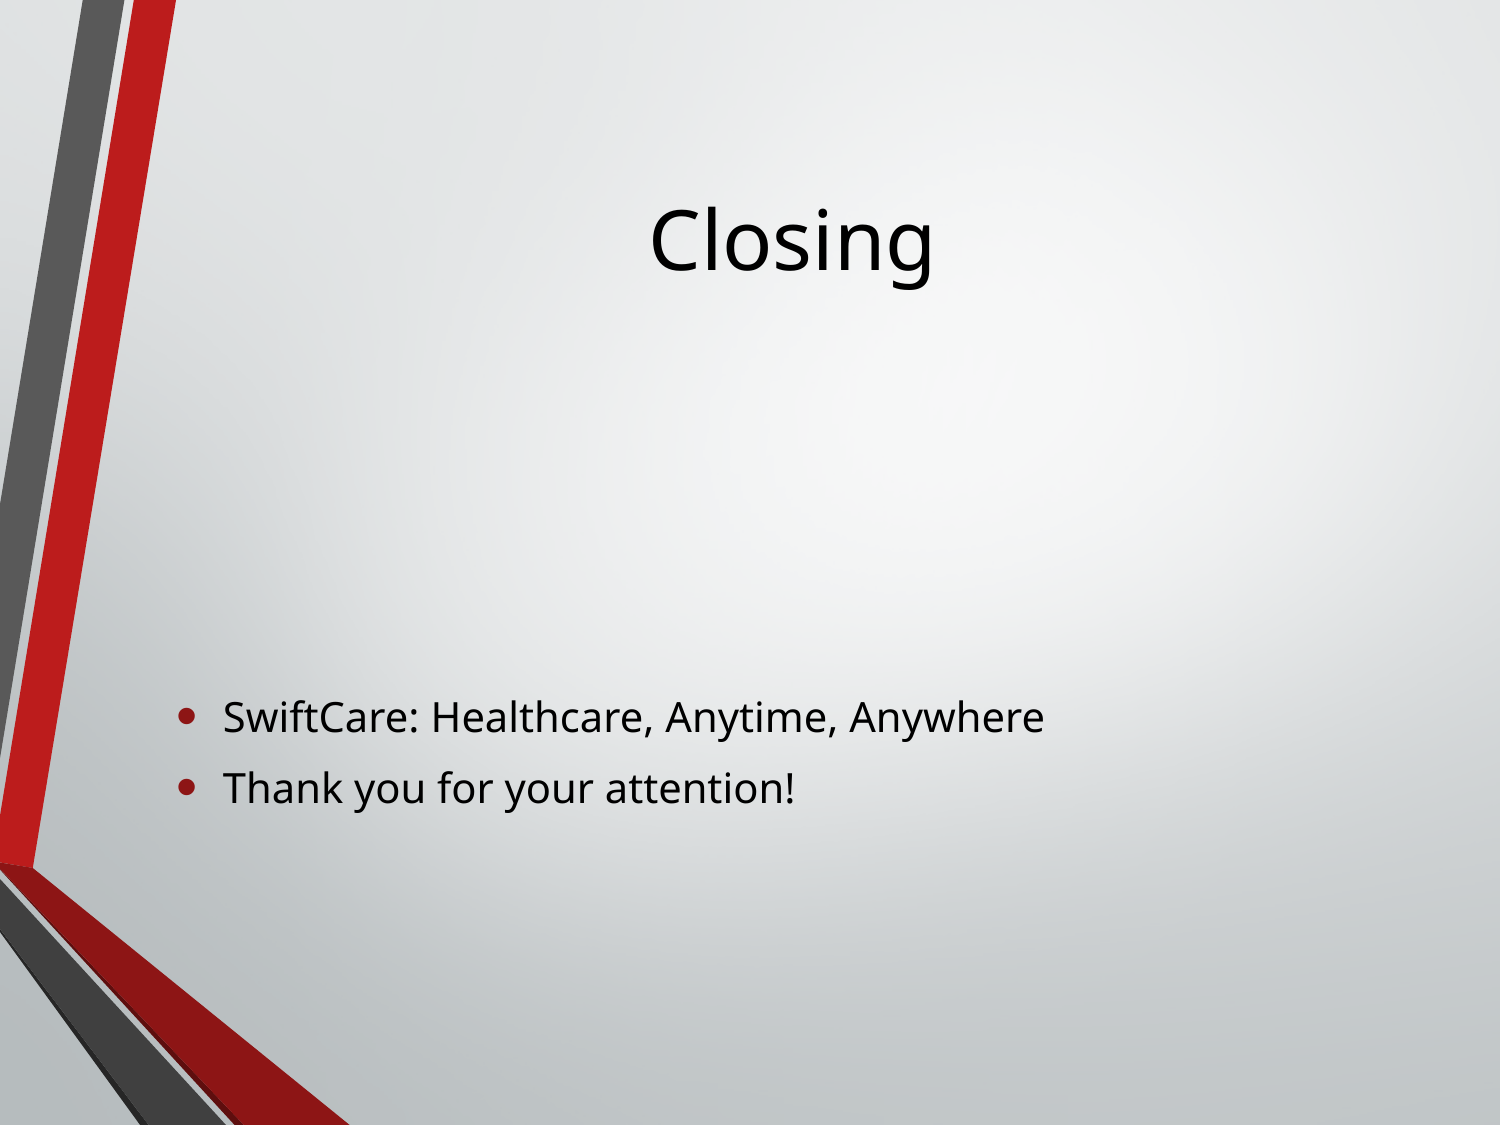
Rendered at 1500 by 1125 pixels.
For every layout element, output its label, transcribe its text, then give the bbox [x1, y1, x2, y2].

title Closing [161, 75, 1425, 400]
list SwiftCare: Healthcare, Anytime, Anywhere Thank you for your attention! [161, 437, 1425, 985]
